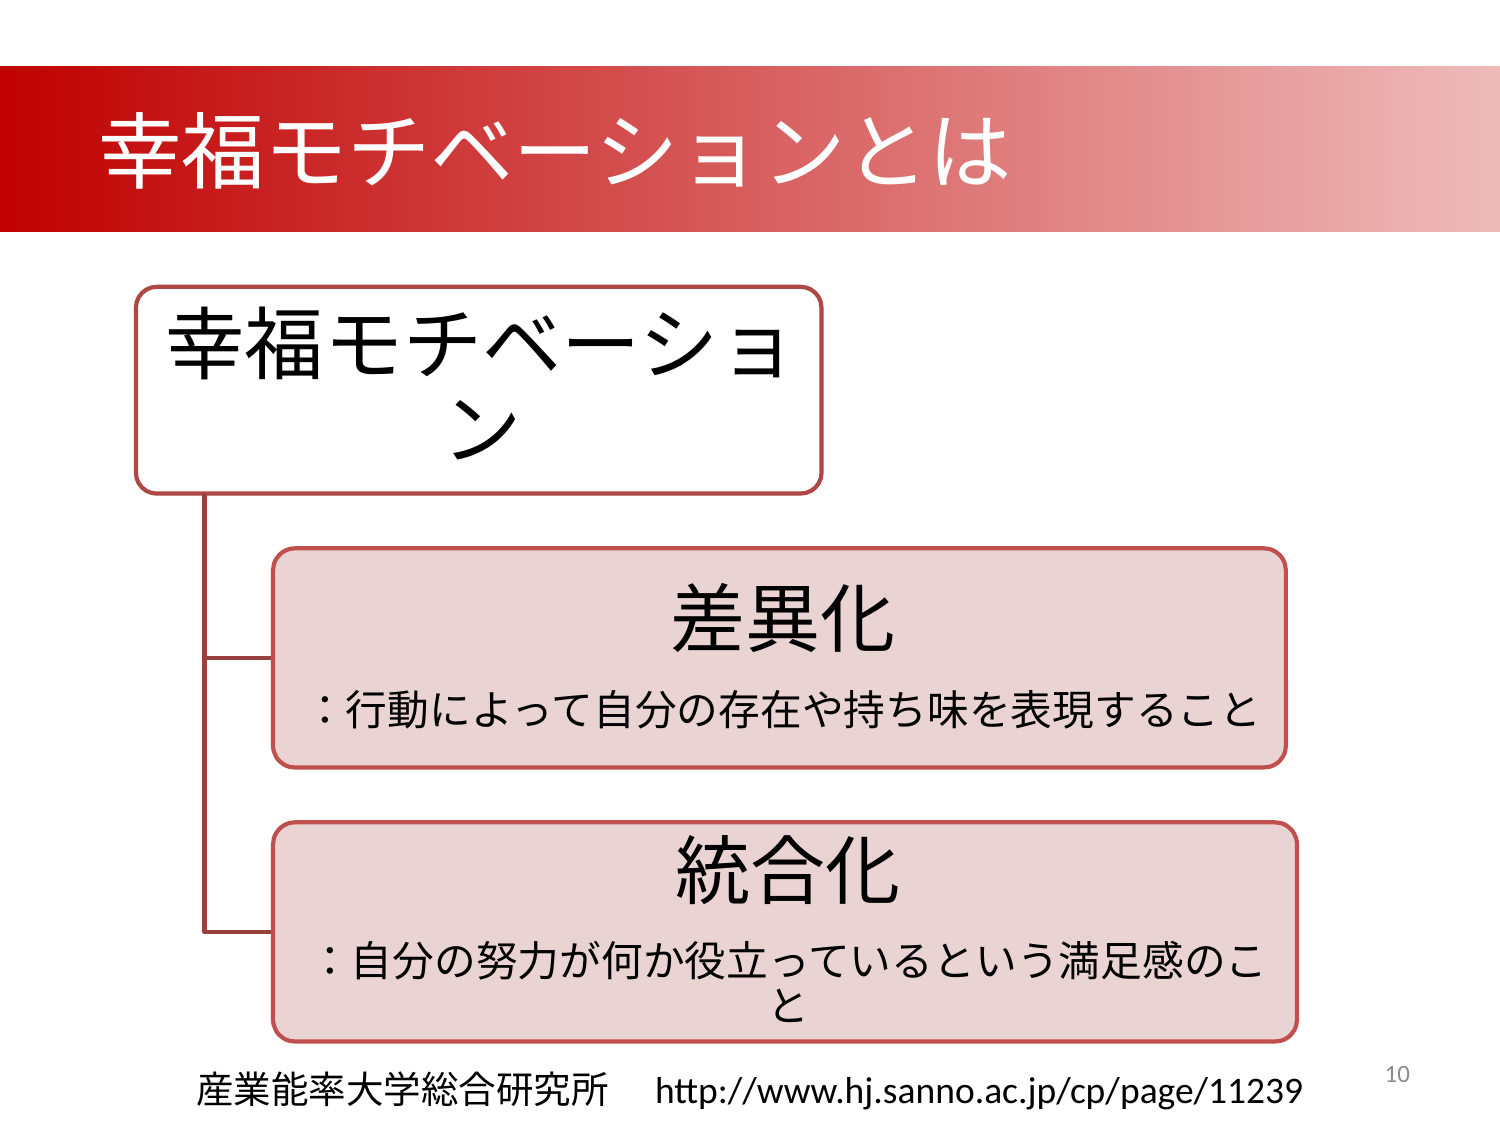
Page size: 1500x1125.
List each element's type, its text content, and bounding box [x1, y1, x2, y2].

text_box 産業能率大学総合研究所 http://www.hj.sanno.ac.jp/cp/page/11239 [181, 1058, 1319, 1119]
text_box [135, 266, 1298, 1062]
text_box 幸福モチベーションとは [0, 64, 1500, 234]
slide_number 10 [1302, 1042, 1425, 1103]
